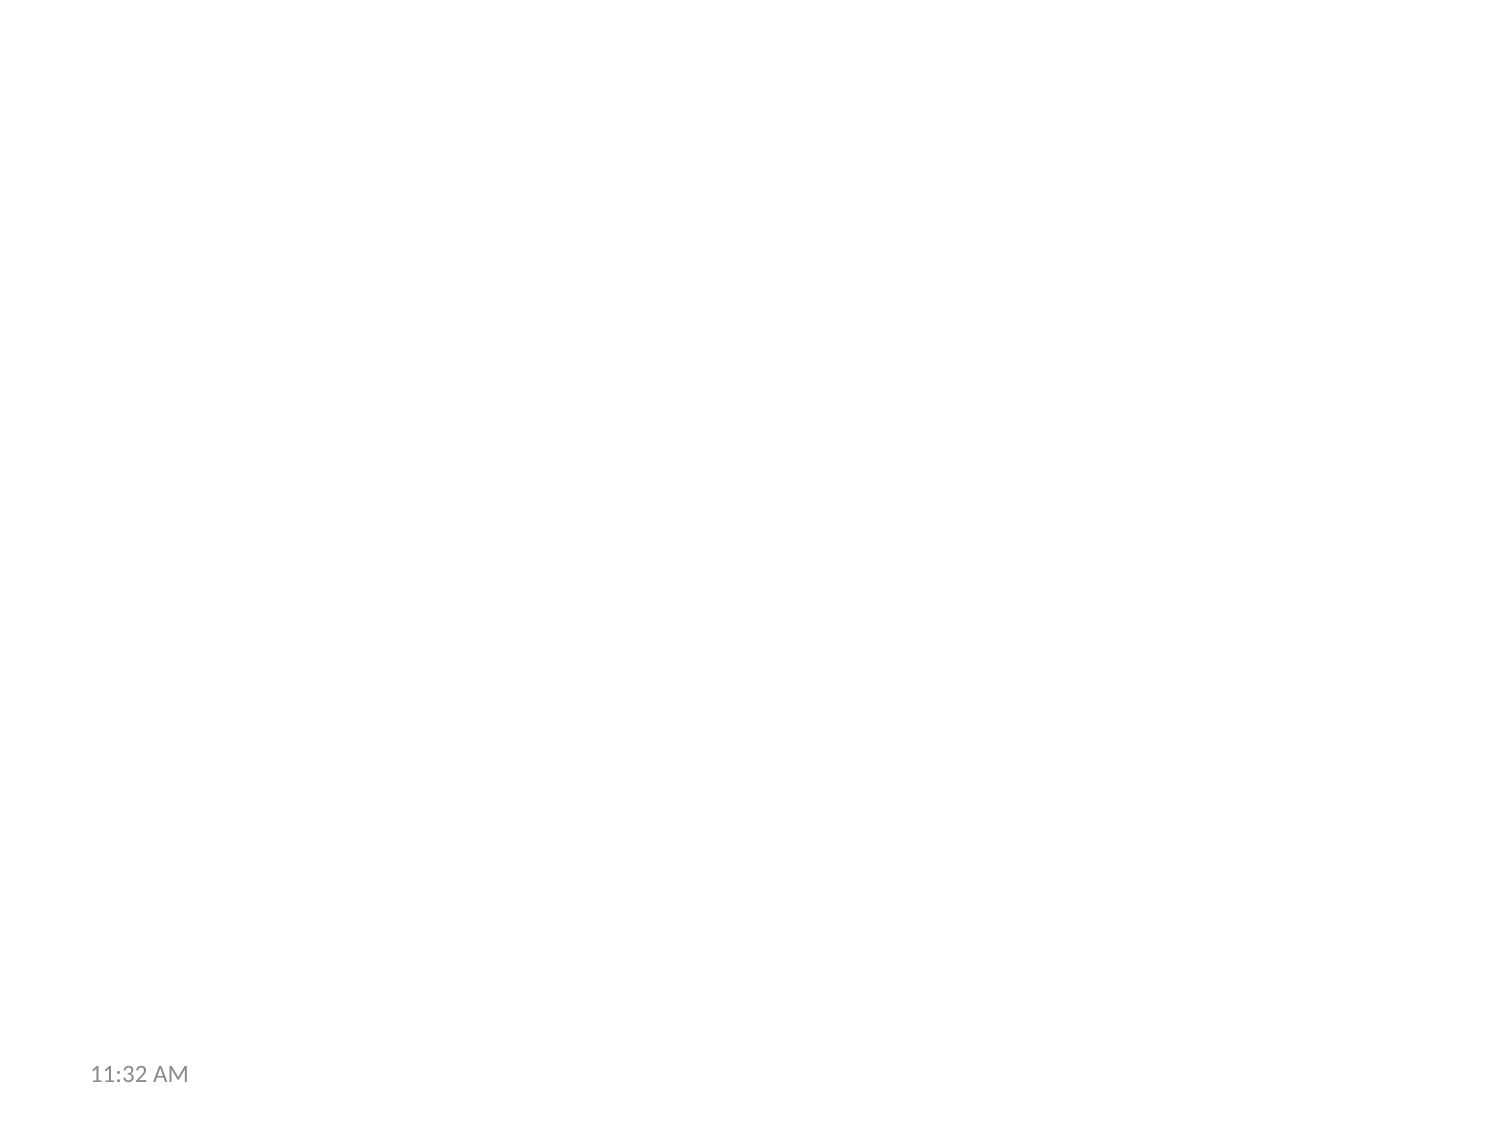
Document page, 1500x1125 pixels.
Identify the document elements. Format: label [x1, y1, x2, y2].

slide_number [75, 1042, 425, 1103]
